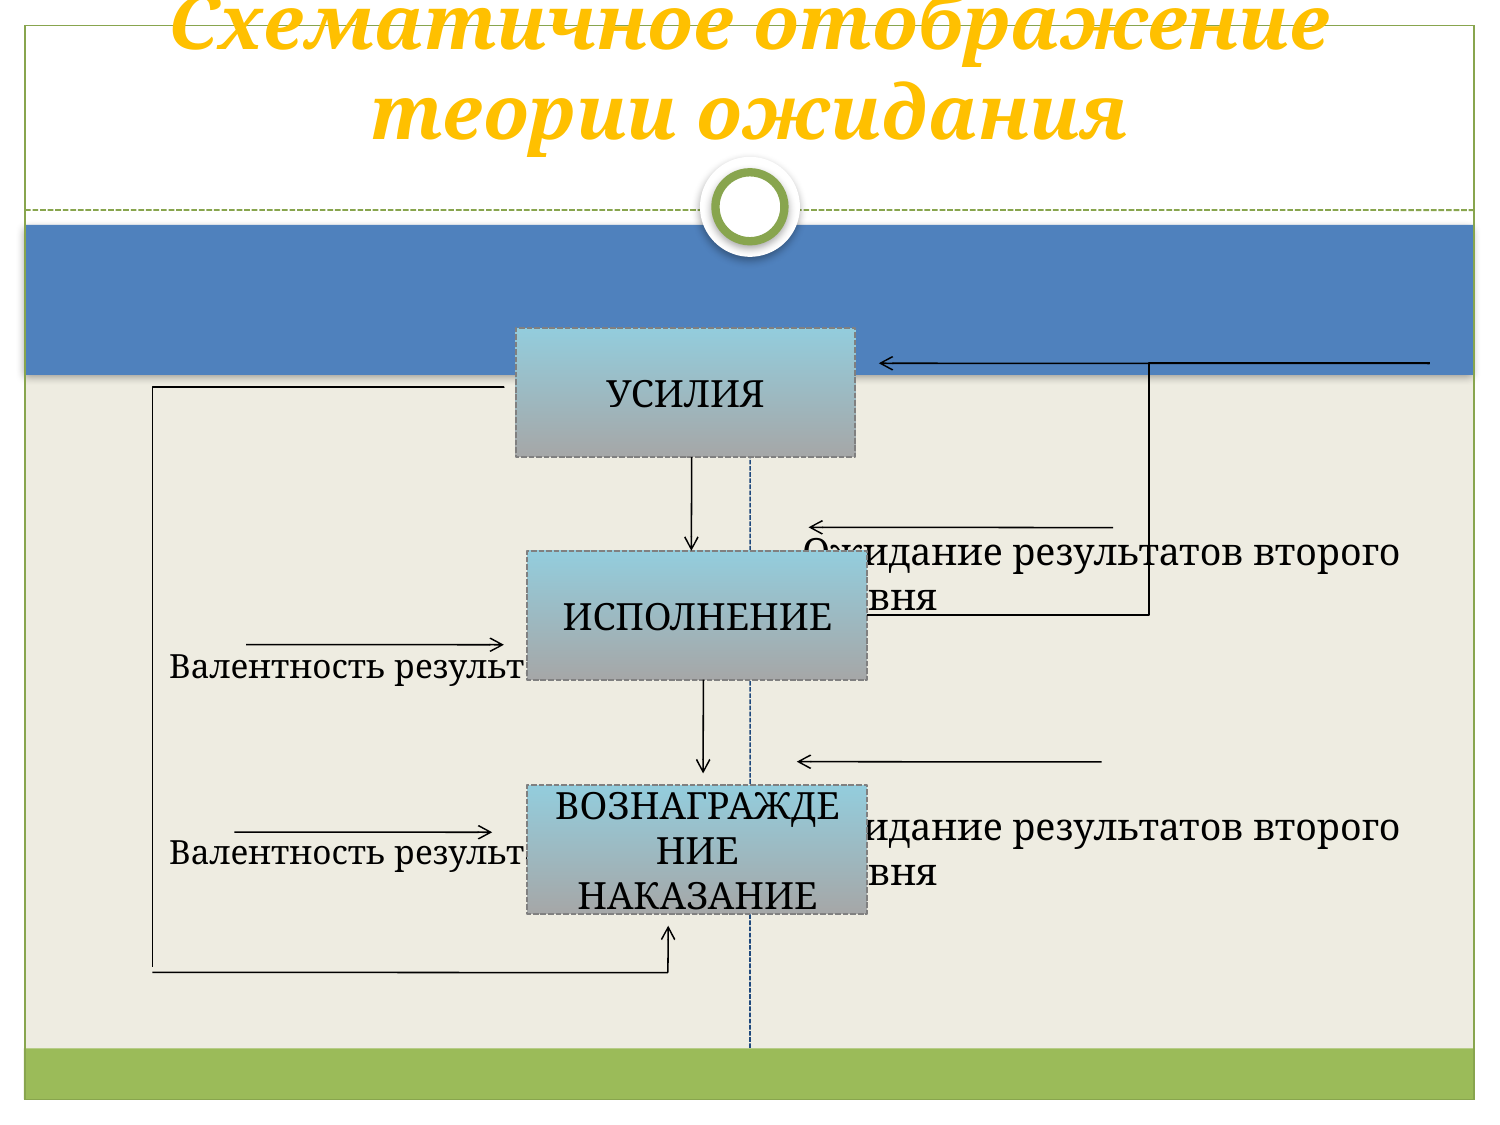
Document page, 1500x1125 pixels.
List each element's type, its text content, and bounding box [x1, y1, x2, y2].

text_box ВОЗНАГРАЖДЕНИЕ НАКАЗАНИЕ [526, 784, 868, 915]
text_box ИСПОЛНЕНИЕ [526, 550, 868, 681]
list Валентность результата Валентность результата [49, 405, 713, 1032]
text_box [152, 386, 505, 967]
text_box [866, 362, 1430, 616]
title Схематичное отображение теории ожидания [49, 37, 1450, 162]
text_box УСИЛИЯ [515, 327, 856, 458]
list Ожидание результатов второго уровня Ожидание результатов второго уровня [787, 405, 1450, 1033]
